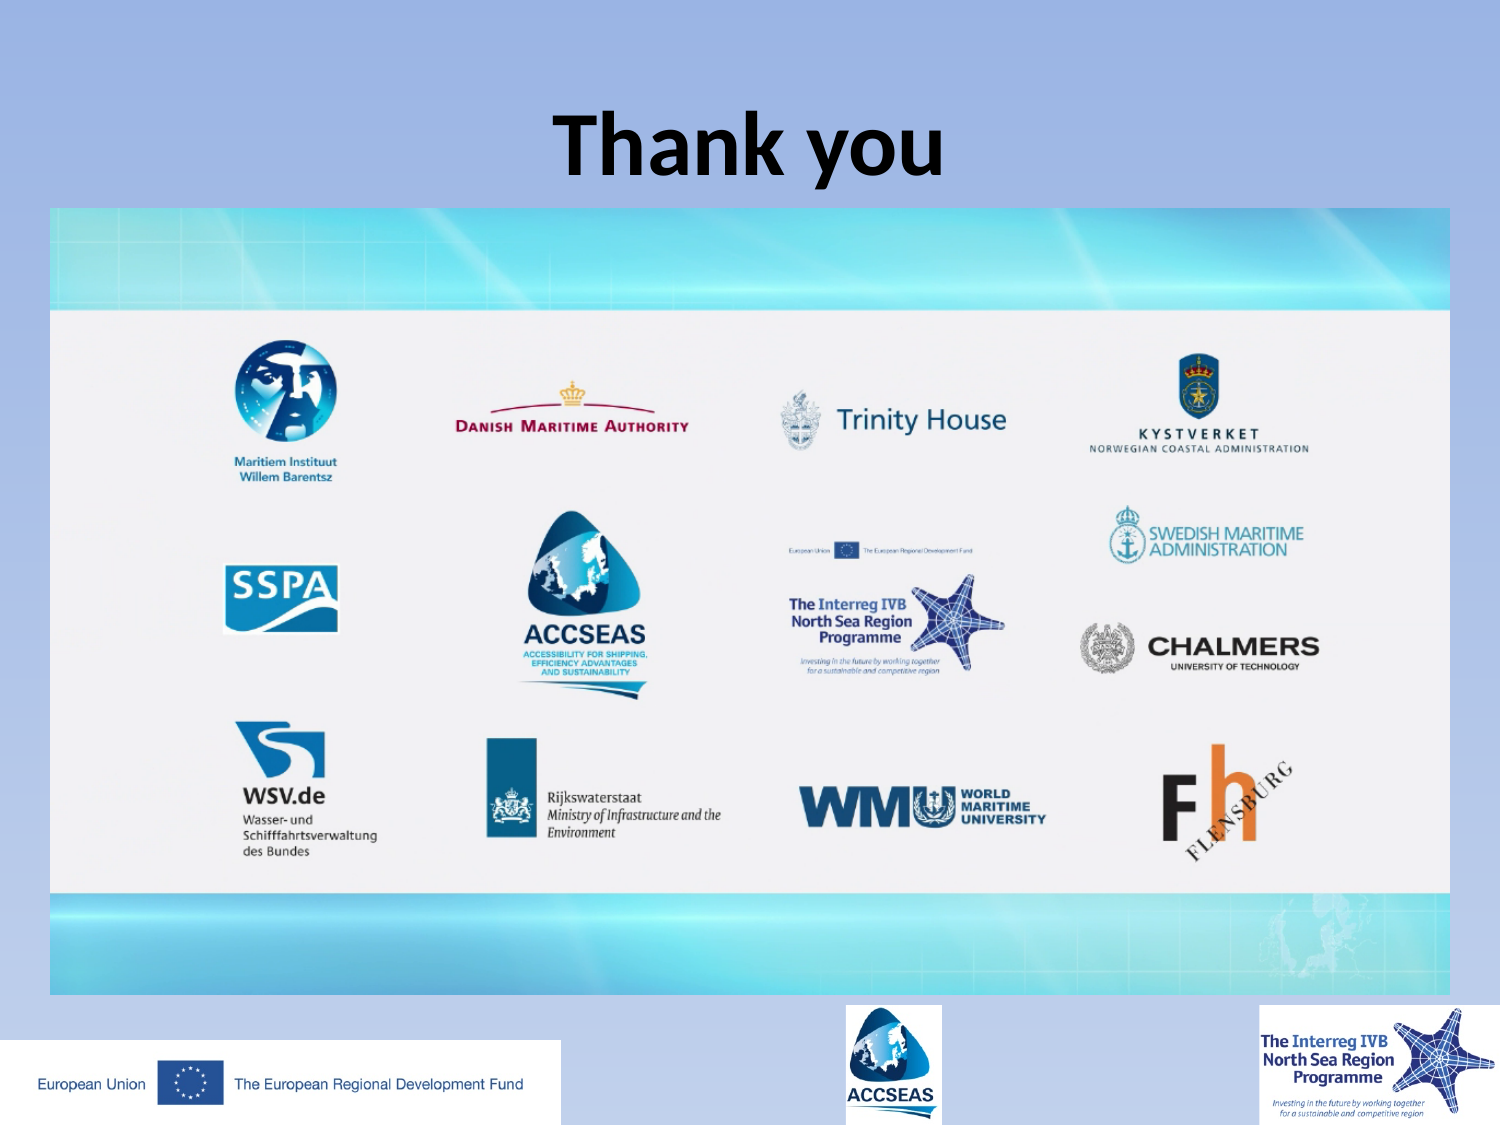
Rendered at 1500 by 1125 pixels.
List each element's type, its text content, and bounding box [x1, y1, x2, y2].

picture [50, 207, 1450, 996]
picture [845, 1005, 942, 1125]
title Thank you [75, 45, 1425, 206]
picture [0, 1040, 561, 1125]
picture [1259, 1005, 1500, 1125]
